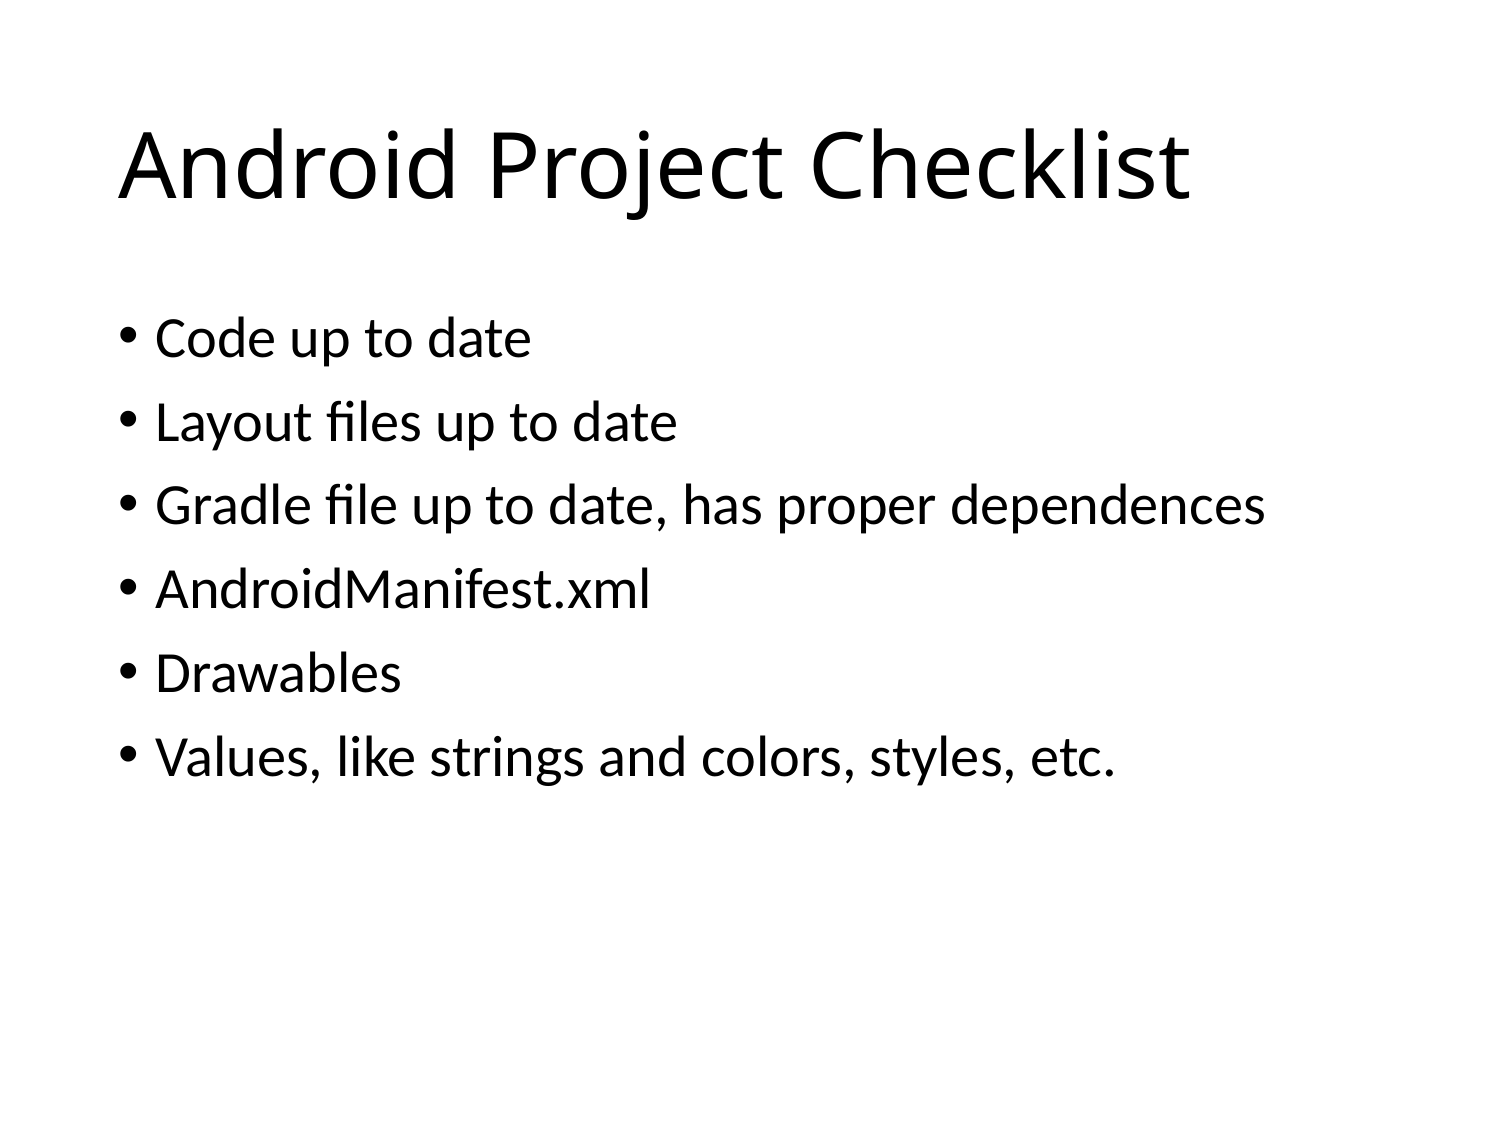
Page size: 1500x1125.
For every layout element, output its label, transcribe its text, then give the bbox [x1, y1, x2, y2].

title Android Project Checklist [103, 59, 1397, 278]
list Code up to date Layout files up to date Gradle file up to date, has proper dependences AndroidManifest.xml Drawables Values, like strings and colors, styles, etc. [103, 299, 1397, 1014]
